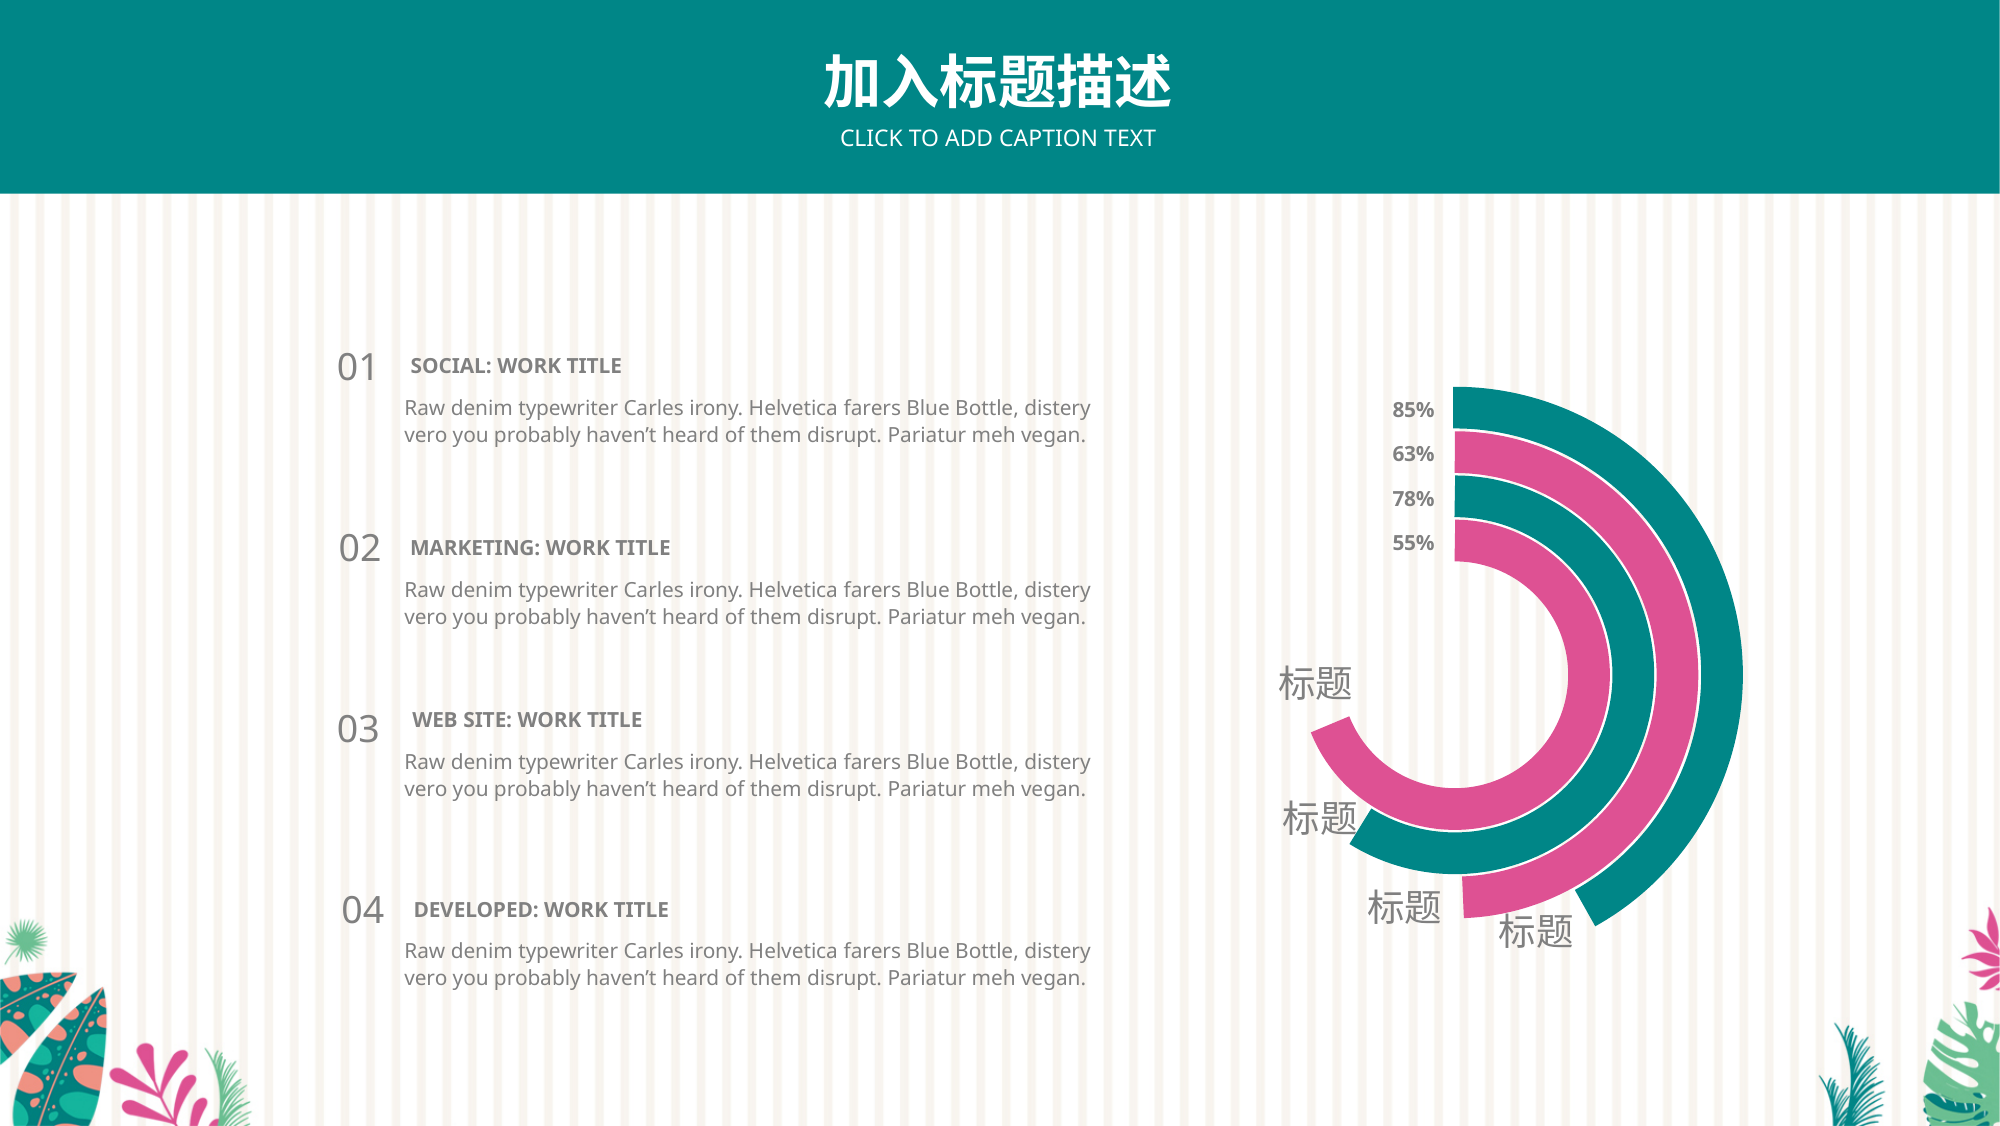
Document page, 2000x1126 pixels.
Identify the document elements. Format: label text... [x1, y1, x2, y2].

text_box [0, 0, 2000, 194]
text_box 标题 [1483, 900, 1589, 961]
text_box 标题 [1352, 877, 1458, 937]
text_box 78% [1377, 477, 1450, 518]
text_box 85% [1377, 389, 1450, 430]
text_box [1453, 406, 1723, 907]
text_box [1373, 495, 1635, 855]
text_box 63% [1377, 433, 1450, 474]
text_box 标题 [1263, 652, 1369, 712]
picture [0, 194, 2000, 1126]
text_box [1329, 539, 1590, 810]
text_box [1454, 451, 1679, 899]
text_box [323, 335, 1150, 999]
text_box 标题 [1268, 787, 1373, 848]
text_box 55% [1377, 522, 1450, 562]
